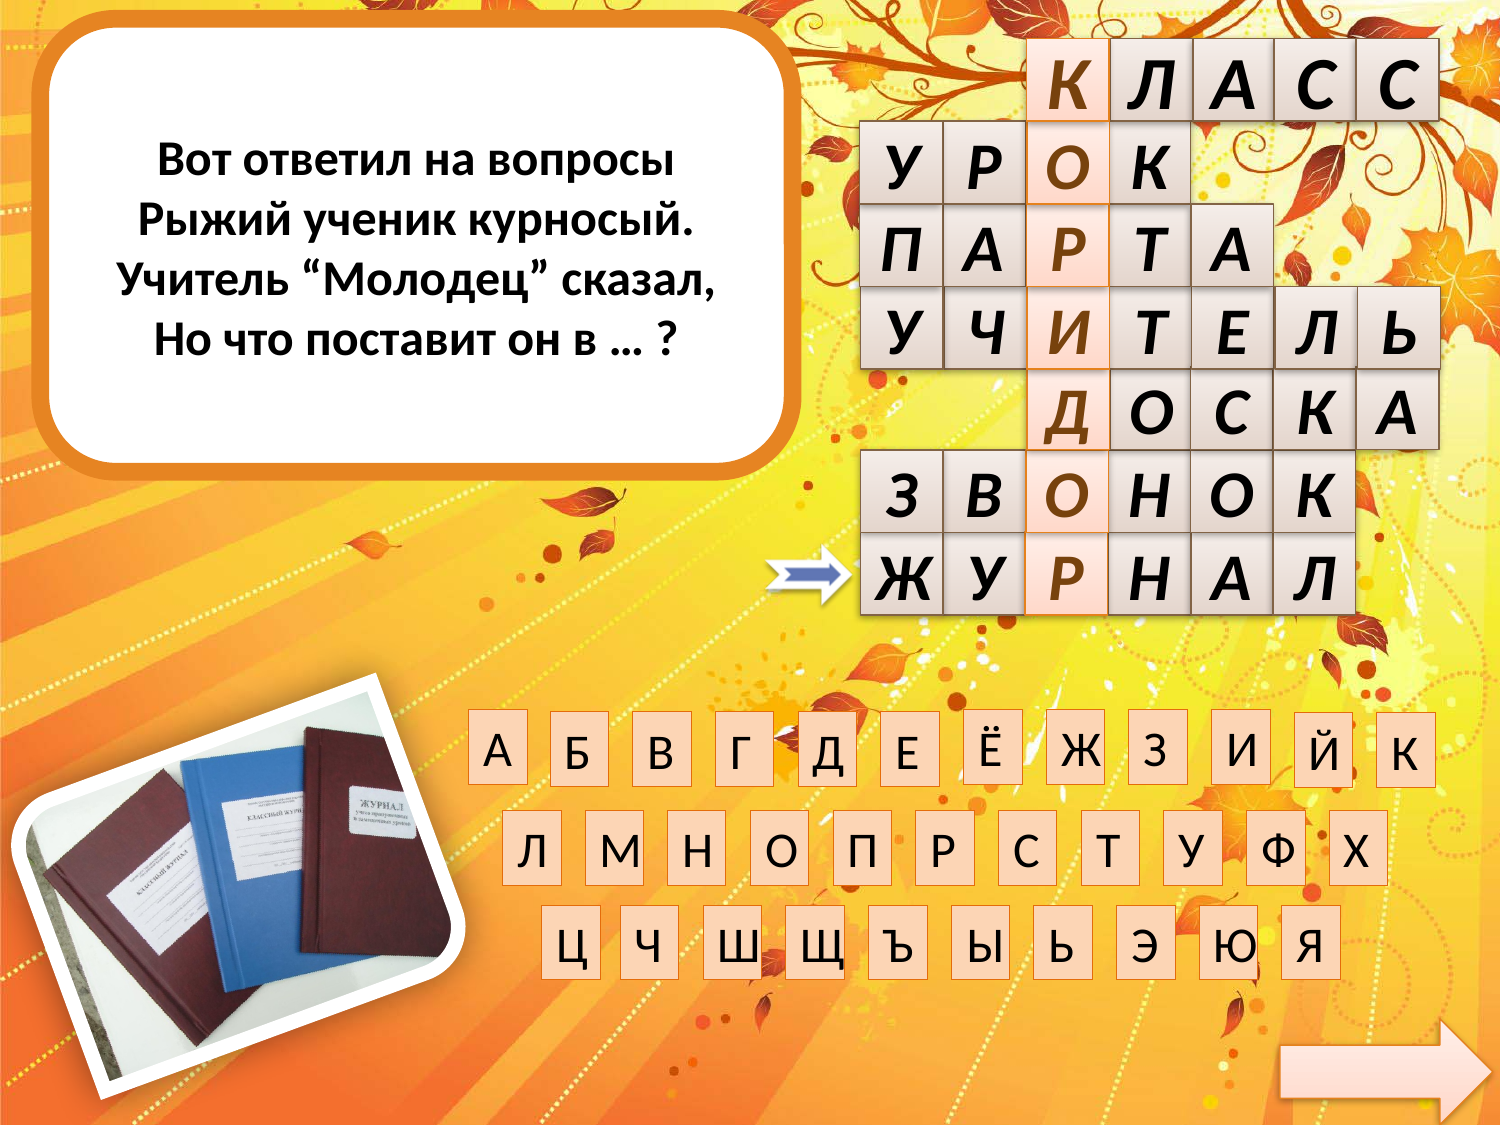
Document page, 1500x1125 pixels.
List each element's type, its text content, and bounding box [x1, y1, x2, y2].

text_box Н [1112, 540, 1185, 616]
text_box Ж [1046, 709, 1105, 785]
text_box Л [1274, 286, 1354, 370]
text_box К [1376, 712, 1436, 788]
text_box Х [1329, 810, 1388, 886]
text_box К [1273, 376, 1350, 450]
text_box Р [1026, 211, 1110, 287]
text_box И [1026, 294, 1110, 370]
text_box З [860, 449, 944, 533]
text_box В [946, 449, 1020, 533]
text_box Т [1081, 810, 1140, 886]
text_box Г [715, 711, 774, 787]
text_box Ь [1033, 905, 1093, 980]
text_box Р [1024, 539, 1108, 616]
text_box Э [1116, 905, 1176, 980]
text_box Я [1281, 905, 1341, 980]
text_box У [859, 120, 943, 205]
text_box Л [1110, 38, 1190, 122]
text_box Ш [703, 905, 762, 980]
text_box К [1272, 456, 1356, 533]
text_box П [859, 211, 943, 287]
text_box С [1355, 38, 1440, 122]
text_box О [1026, 128, 1110, 205]
text_box О [1113, 378, 1185, 450]
text_box Л [502, 810, 562, 886]
text_box Ь [1357, 286, 1441, 370]
text_box К [1026, 38, 1110, 122]
text_box О [750, 810, 809, 886]
text_box У [948, 540, 1019, 616]
text_box А [1192, 38, 1271, 122]
text_box О [1025, 456, 1109, 533]
text_box Й [1294, 712, 1353, 788]
text_box Ч [948, 295, 1021, 370]
text_box П [833, 810, 892, 886]
text_box М [585, 810, 644, 886]
text_box Л [1272, 539, 1356, 616]
text_box Ч [620, 905, 679, 980]
text_box Д [798, 711, 857, 787]
text_box К [1113, 129, 1191, 205]
text_box А [946, 213, 1021, 287]
text_box Ц [541, 905, 601, 980]
text_box Вот ответил на вопросы Рыжий ученик курносый. Учитель “Молодец” сказал, Но что поставит он в … ? [37, 16, 795, 475]
text_box Р [943, 120, 1021, 205]
text_box В [632, 711, 692, 787]
text_box Р [915, 810, 975, 886]
text_box [1279, 1017, 1494, 1125]
text_box А [1190, 539, 1267, 616]
text_box Ы [951, 905, 1010, 980]
picture [0, 0, 1500, 1125]
text_box У [860, 293, 944, 370]
text_box Т [1113, 213, 1185, 287]
text_box Ф [1246, 810, 1306, 886]
text_box Ъ [868, 905, 928, 980]
text_box Б [550, 711, 609, 787]
text_box А [468, 709, 528, 785]
text_box С [1273, 38, 1352, 122]
text_box Д [1026, 376, 1110, 450]
text_box И [1211, 709, 1271, 785]
text_box Н [667, 810, 726, 886]
text_box Ж [862, 539, 944, 616]
text_box Ю [1199, 905, 1258, 980]
text_box У [1163, 810, 1223, 886]
text_box Н [1113, 458, 1185, 533]
text_box С [998, 810, 1057, 886]
text_box Т [1113, 296, 1186, 370]
text_box Щ [785, 905, 845, 980]
text_box Е [1191, 295, 1269, 370]
text_box С [1190, 376, 1268, 450]
text_box Е [880, 711, 940, 787]
text_box О [1190, 457, 1267, 533]
text_box А [1190, 203, 1274, 287]
text_box Ё [963, 709, 1023, 785]
text_box А [1355, 375, 1440, 450]
text_box З [1128, 709, 1188, 785]
